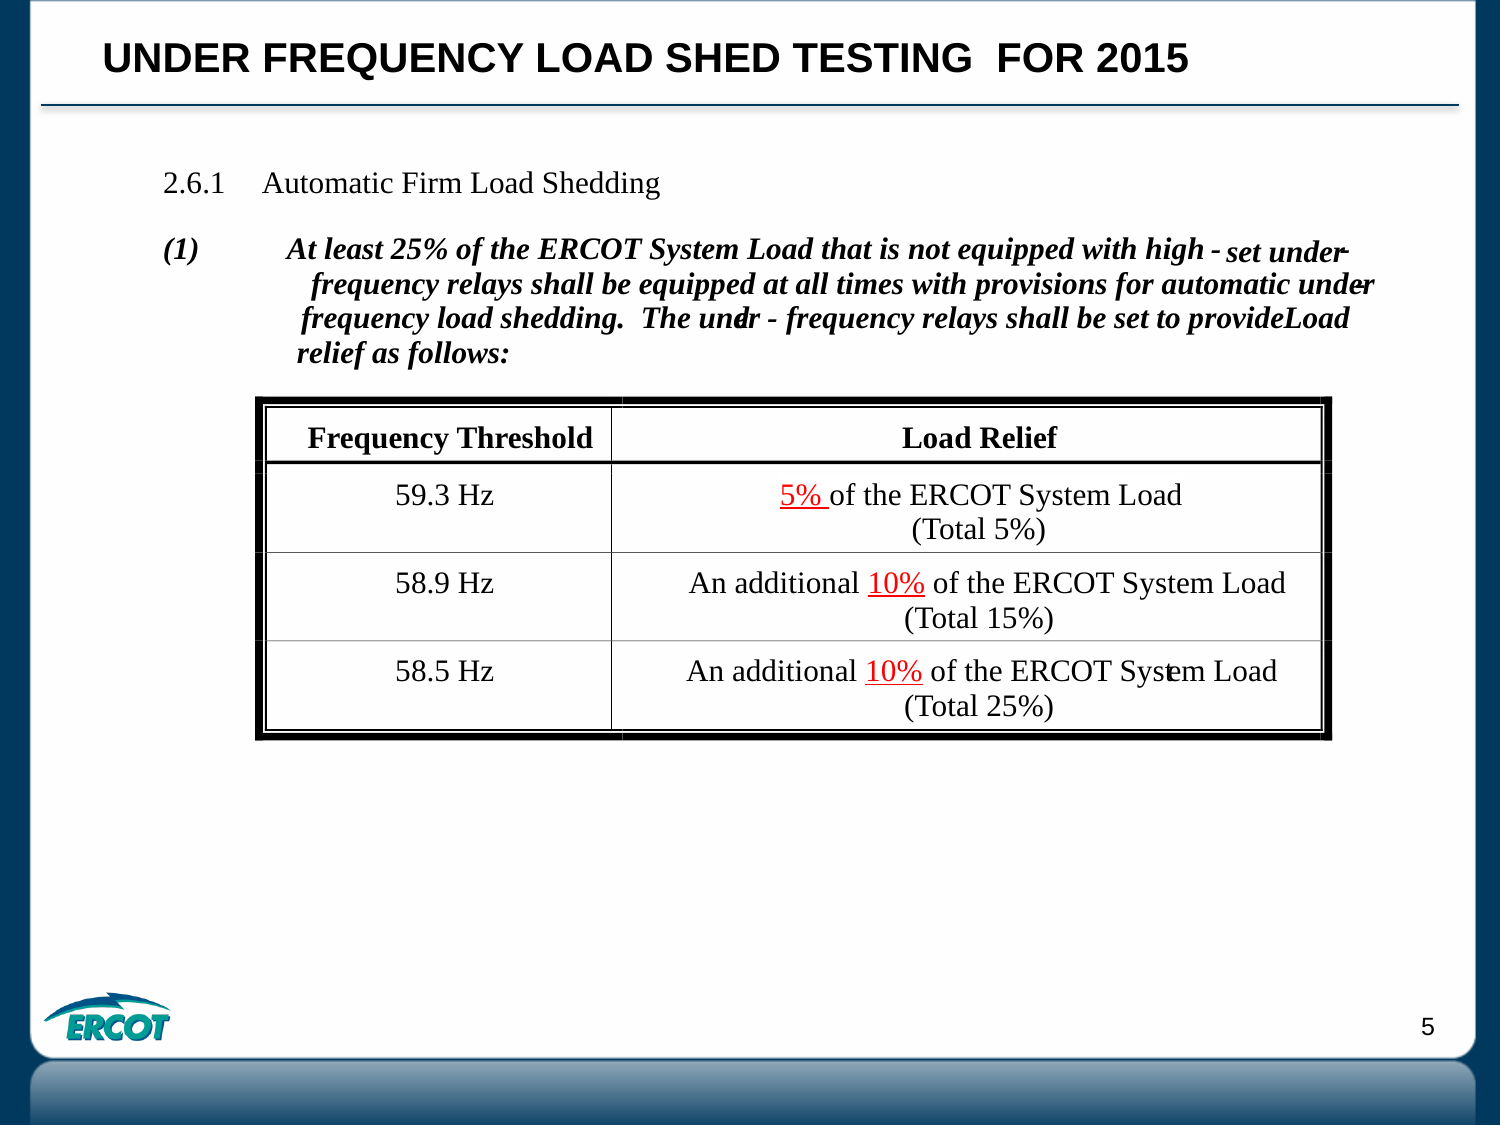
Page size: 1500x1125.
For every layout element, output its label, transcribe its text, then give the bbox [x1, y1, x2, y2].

picture [0, 0, 1500, 1125]
text_box UNDER FREQUENCY LOAD SHED TESTING FOR 2015 [87, 17, 1475, 94]
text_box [49, 149, 1488, 784]
